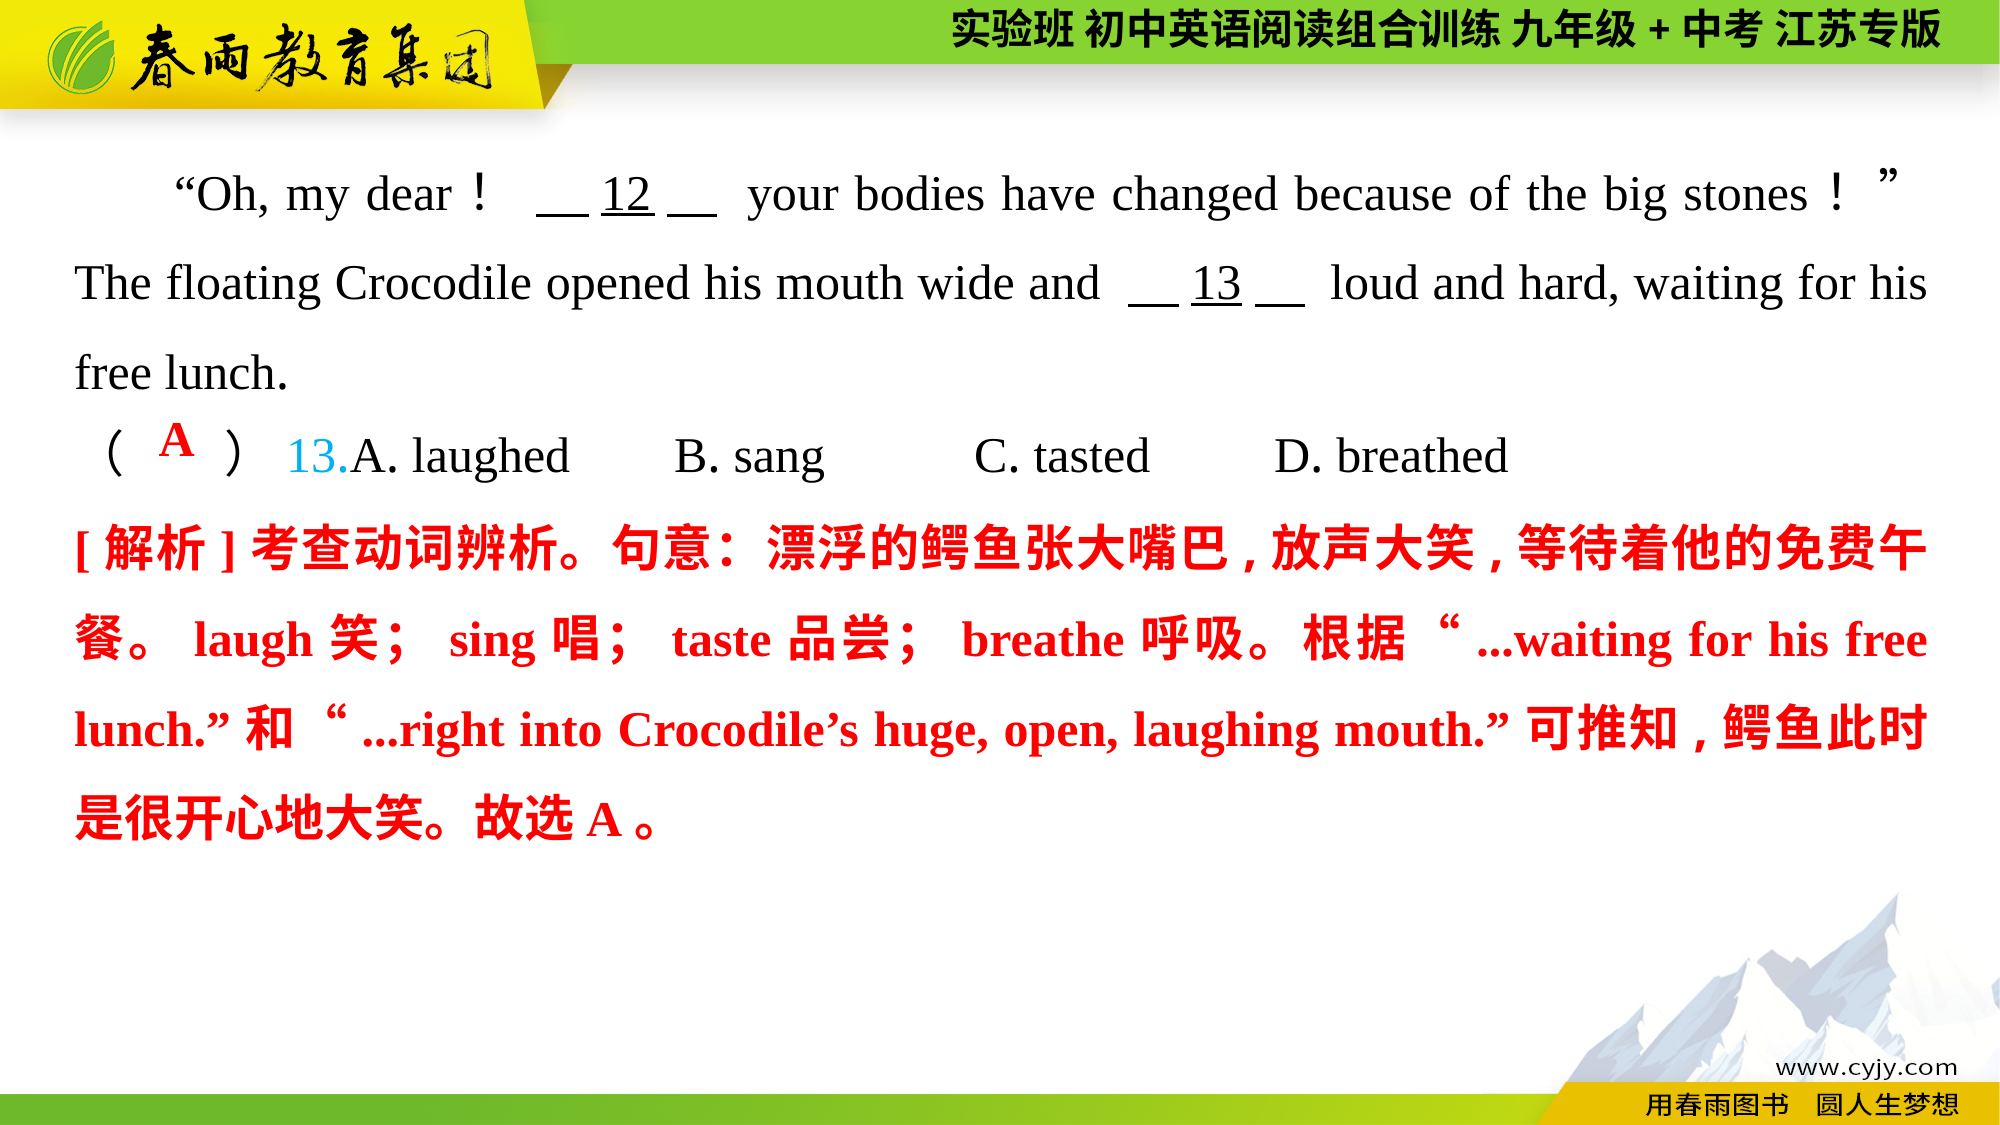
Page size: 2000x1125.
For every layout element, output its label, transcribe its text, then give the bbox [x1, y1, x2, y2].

text_box A [143, 398, 210, 474]
text_box [解析]考查动词辨析。句意：漂浮的鳄鱼张大嘴巴,放声大笑,等待着他的免费午餐。laugh笑；sing唱；taste品尝；breathe呼吸。根据“...waiting for his free lunch.”和“...right into Crocodile’s huge, open, laughing mouth.”可推知,鳄鱼此时是很开心地大笑。故选A。 [59, 478, 1944, 854]
list “Oh, my dear！ 12 your bodies have changed because of the big stones！” The floating Crocodile opened his mouth wide and 13 loud and hard, waiting for his free lunch. [59, 122, 1944, 385]
text_box （ ）13.A. laughed B. sang C. tasted D. breathed [59, 385, 1944, 478]
picture [0, 0, 2000, 1125]
